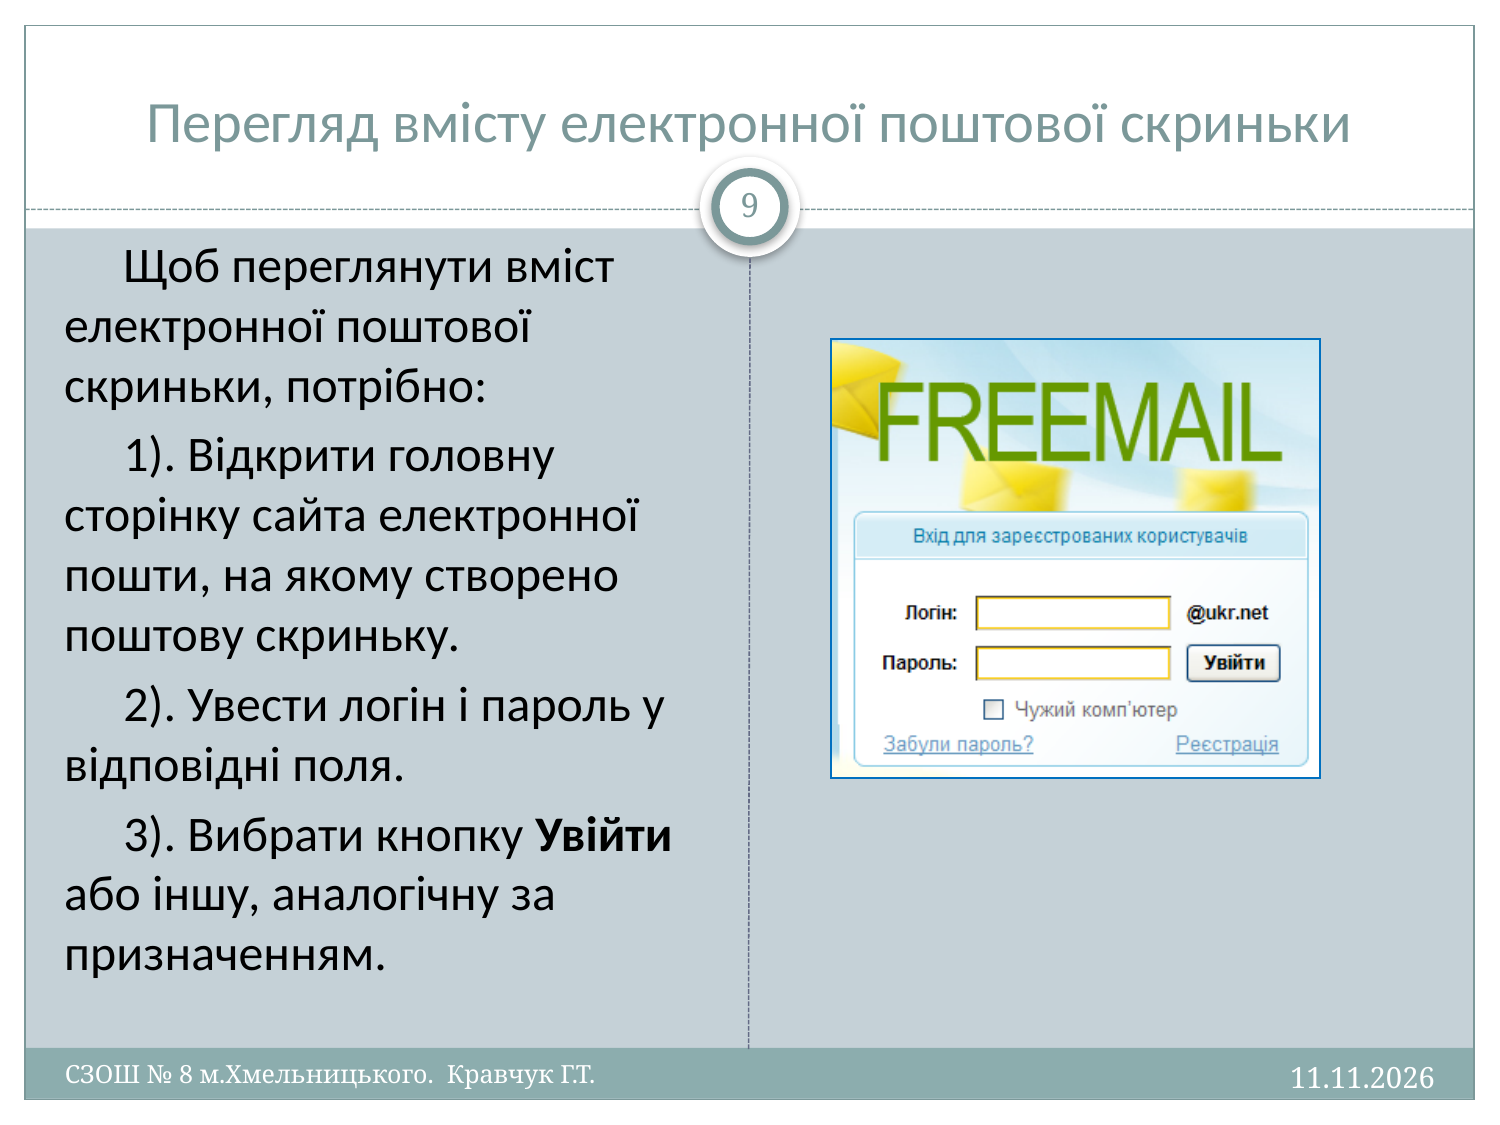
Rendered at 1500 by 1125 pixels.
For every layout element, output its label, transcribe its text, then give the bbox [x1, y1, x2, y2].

footer СЗОШ № 8 м.Хмельницького. Кравчук Г.Т. [50, 1051, 638, 1112]
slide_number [950, 1051, 1450, 1112]
slide_number 9 [712, 170, 788, 243]
list Щоб переглянути вміст електронної поштової скриньки, потрібно: 1). Відкрити головну сторінку сайта електронної пошти, на якому створено поштову скриньку. 2). Увести логін і пароль у відповідні поля. 3). Вибрати кнопку Увійти або іншу, аналогічну за призначенням. [49, 224, 712, 993]
title Перегляд вмісту електронної поштової скриньки [49, 37, 1450, 162]
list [831, 339, 1320, 778]
